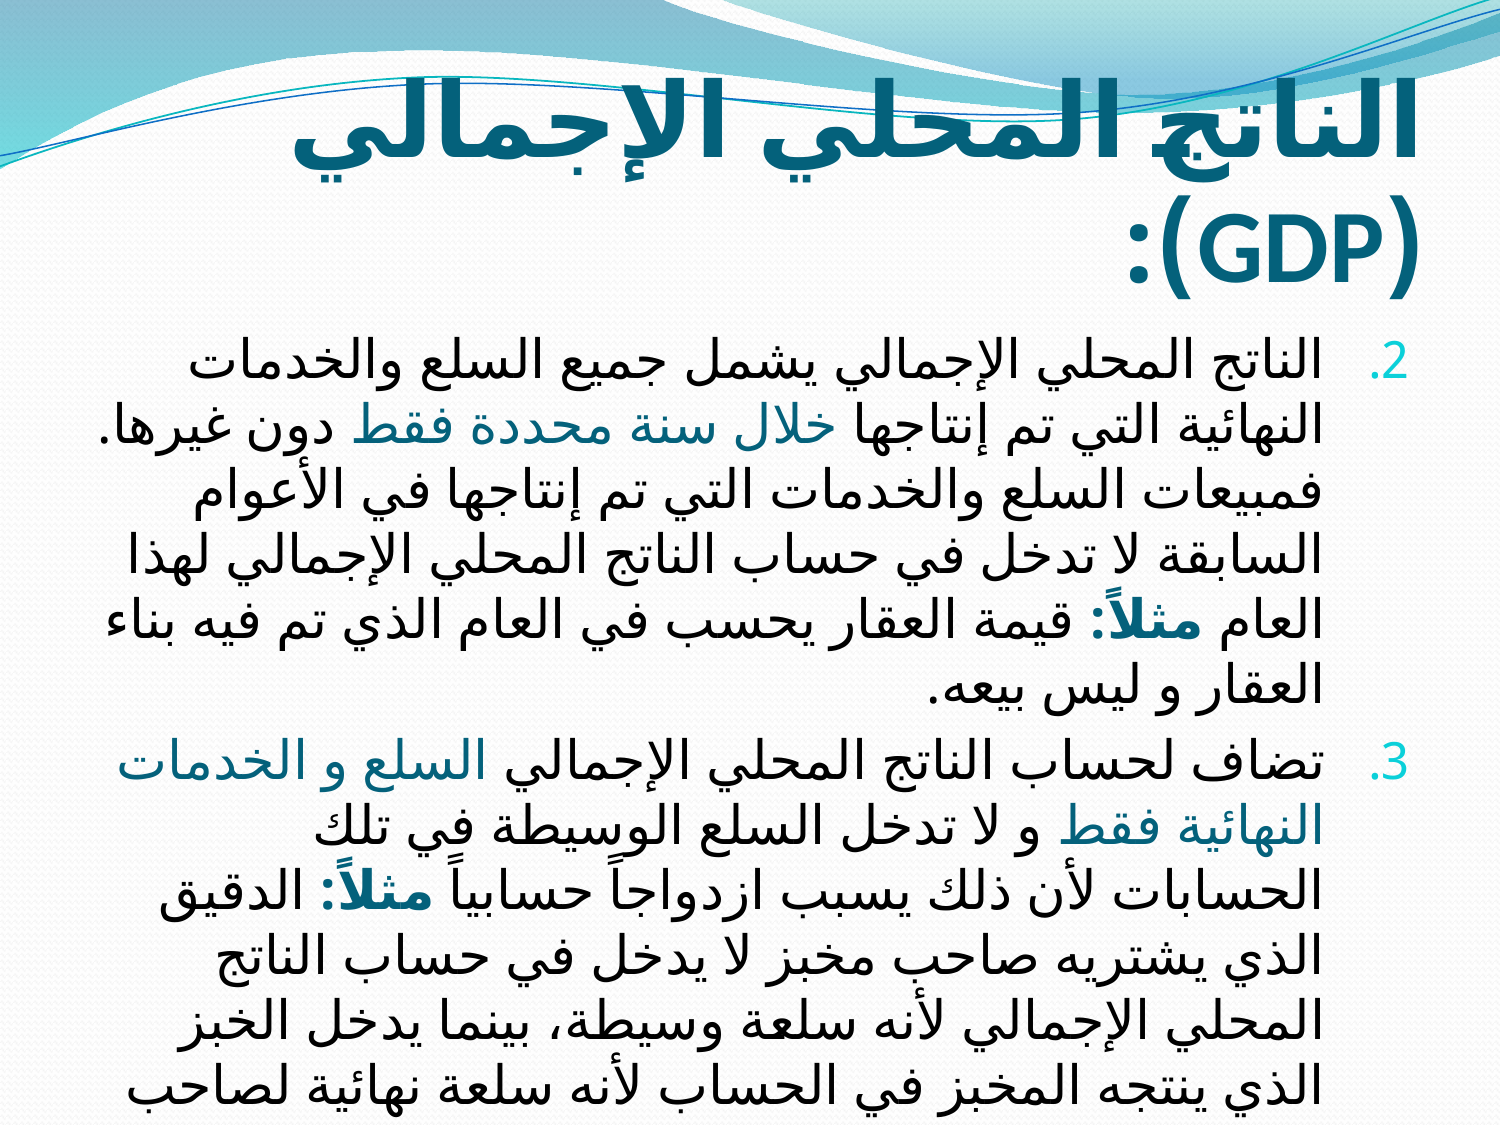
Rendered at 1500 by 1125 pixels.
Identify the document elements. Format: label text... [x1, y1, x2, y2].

footer [437, 1042, 988, 1103]
title الناتج المحلي الإجمالي (GDP): [75, 115, 1425, 303]
list الناتج المحلي الإجمالي يشمل جميع السلع والخدمات النهائية التي تم إنتاجها خلال سنة محددة فقط دون غيرها. فمبيعات السلع والخدمات التي تم إنتاجها في الأعوام السابقة لا تدخل في حساب الناتج المحلي الإجمالي لهذا العام مثلاً: قيمة العقار يحسب في العام الذي تم فيه بناء العقار و ليس بيعه. تضاف لحساب الناتج المحلي الإجمالي السلع و الخدمات النهائية فقط و لا تدخل السلع الوسيطة في تلك الحسابات لأن ذلك يسبب ازدواجاً حسابياً مثلاً: الدقيق الذي يشتريه صاحب مخبز لا يدخل في حساب الناتج المحلي الإجمالي لأنه سلعة وسيطة، بينما يدخل الخبز الذي ينتجه المخبز في الحساب لأنه سلعة نهائية لصاحب المخبز. [75, 317, 1425, 1038]
